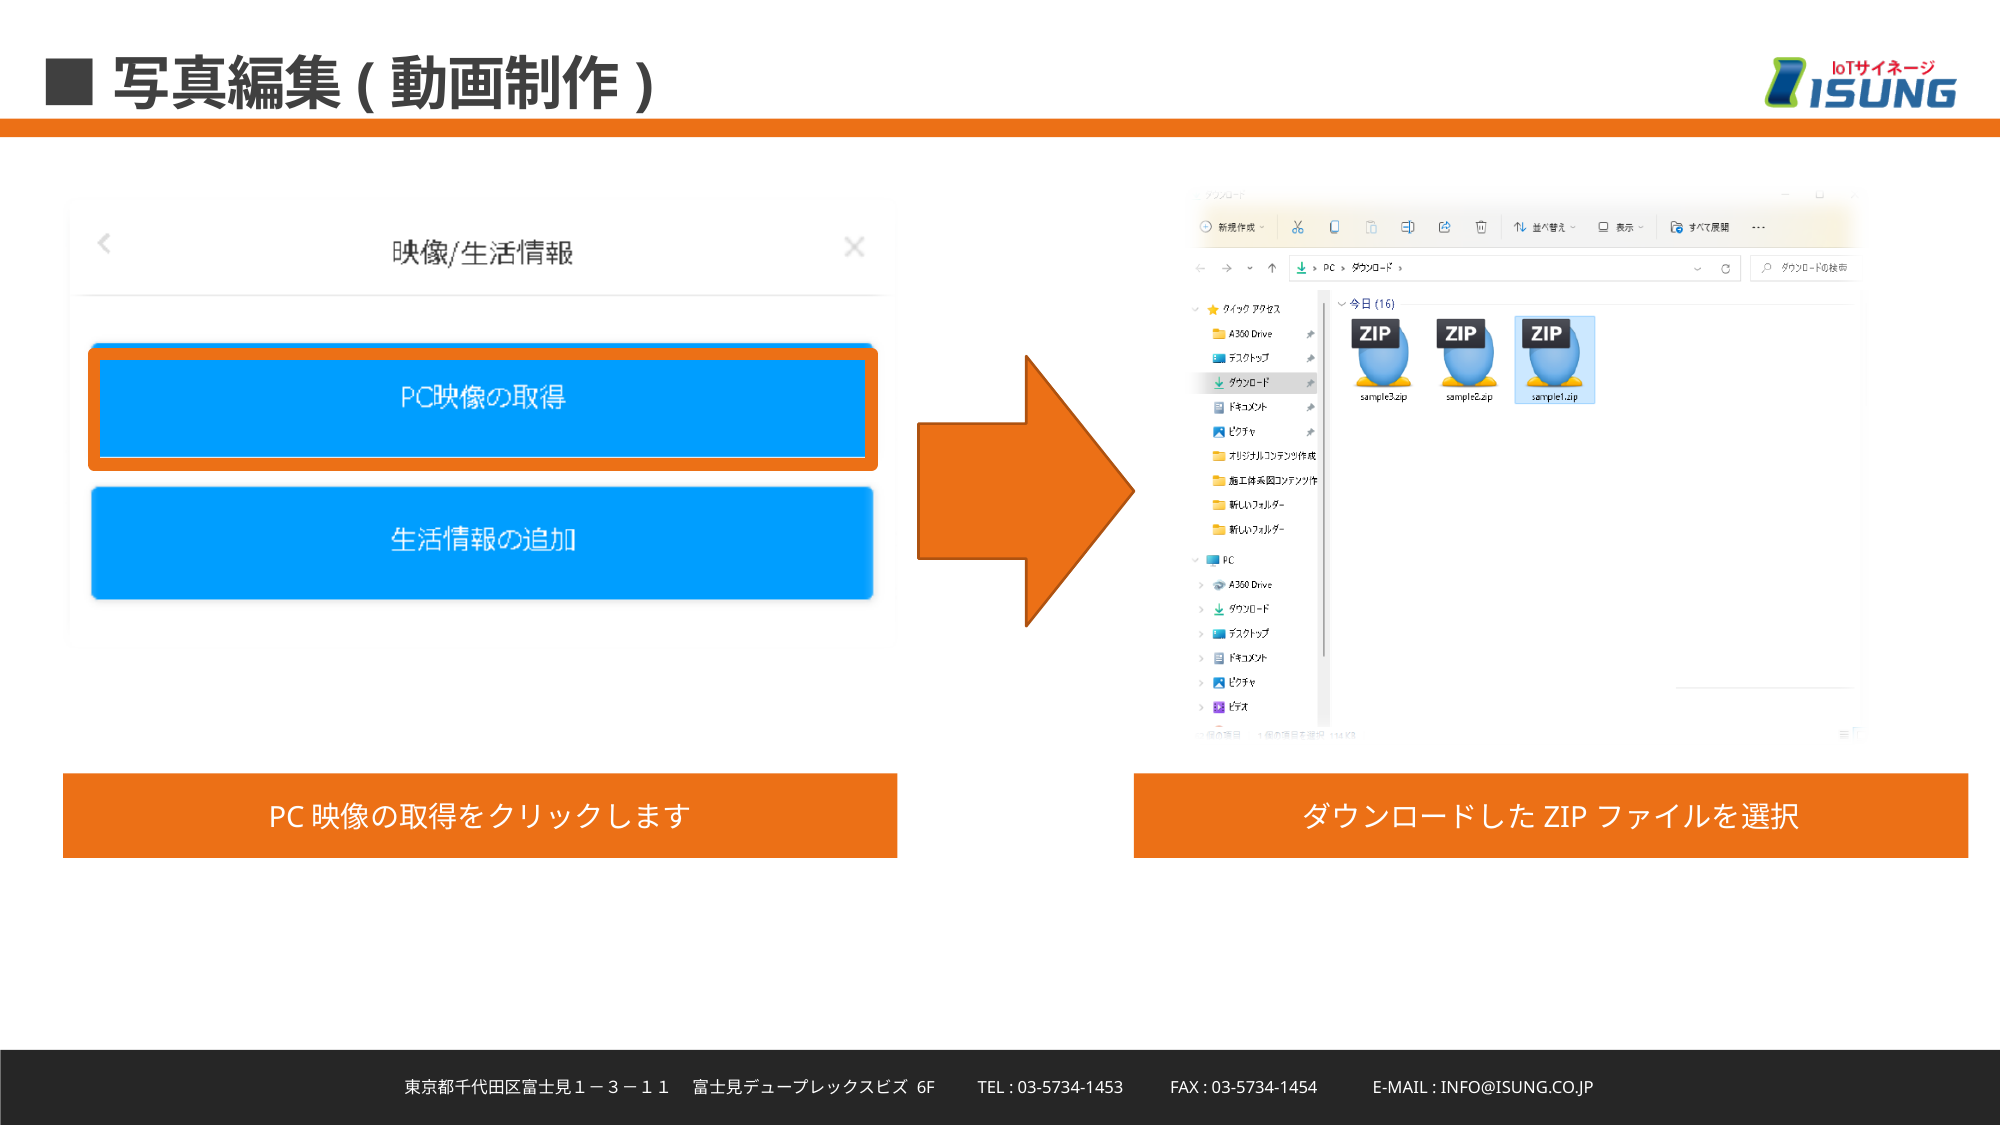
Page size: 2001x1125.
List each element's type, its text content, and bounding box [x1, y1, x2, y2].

picture [62, 196, 898, 650]
text_box ダウンロードしたZIPファイルを選択 [1132, 771, 1970, 860]
text_box PC映像の取得をクリックします [61, 771, 899, 860]
picture [1764, 56, 1957, 109]
text_box ■写真編集(動画制作) [25, 46, 1722, 117]
picture [1184, 186, 1869, 745]
text_box [0, 117, 2000, 138]
text_box 東京都千代田区富士見１－３－１１ 富士見デュープレックスビズ 6F TEL : 03-5734-1453 FAX : 03-5734-1454 E-Mail : info@isung.co.jp [0, 1067, 2000, 1110]
text_box [917, 354, 1136, 628]
